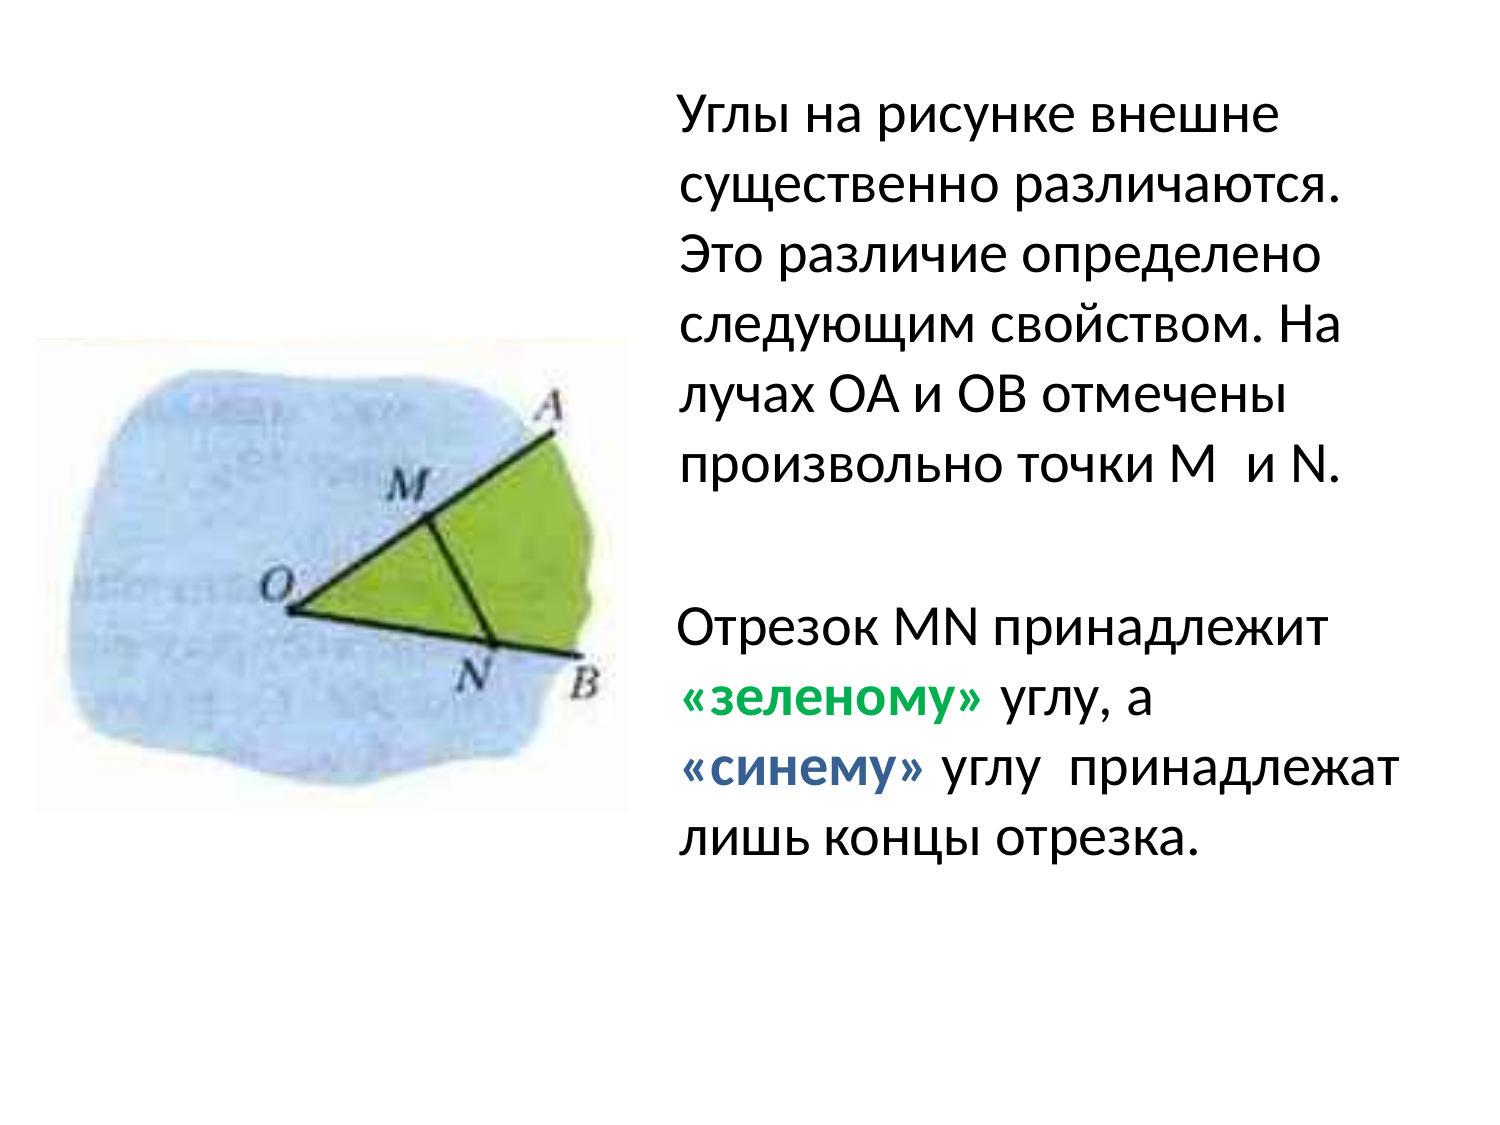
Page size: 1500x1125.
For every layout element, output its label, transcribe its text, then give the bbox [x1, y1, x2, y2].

list Углы на рисунке внешне существенно различаются. Это различие определено следующим свойством. На лучах ОА и ОВ отмечены произвольно точки М и N. Отрезок MN принадлежит «зеленому» углу, а «синему» углу принадлежат лишь концы отрезка. [608, 66, 1425, 1005]
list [36, 337, 628, 811]
